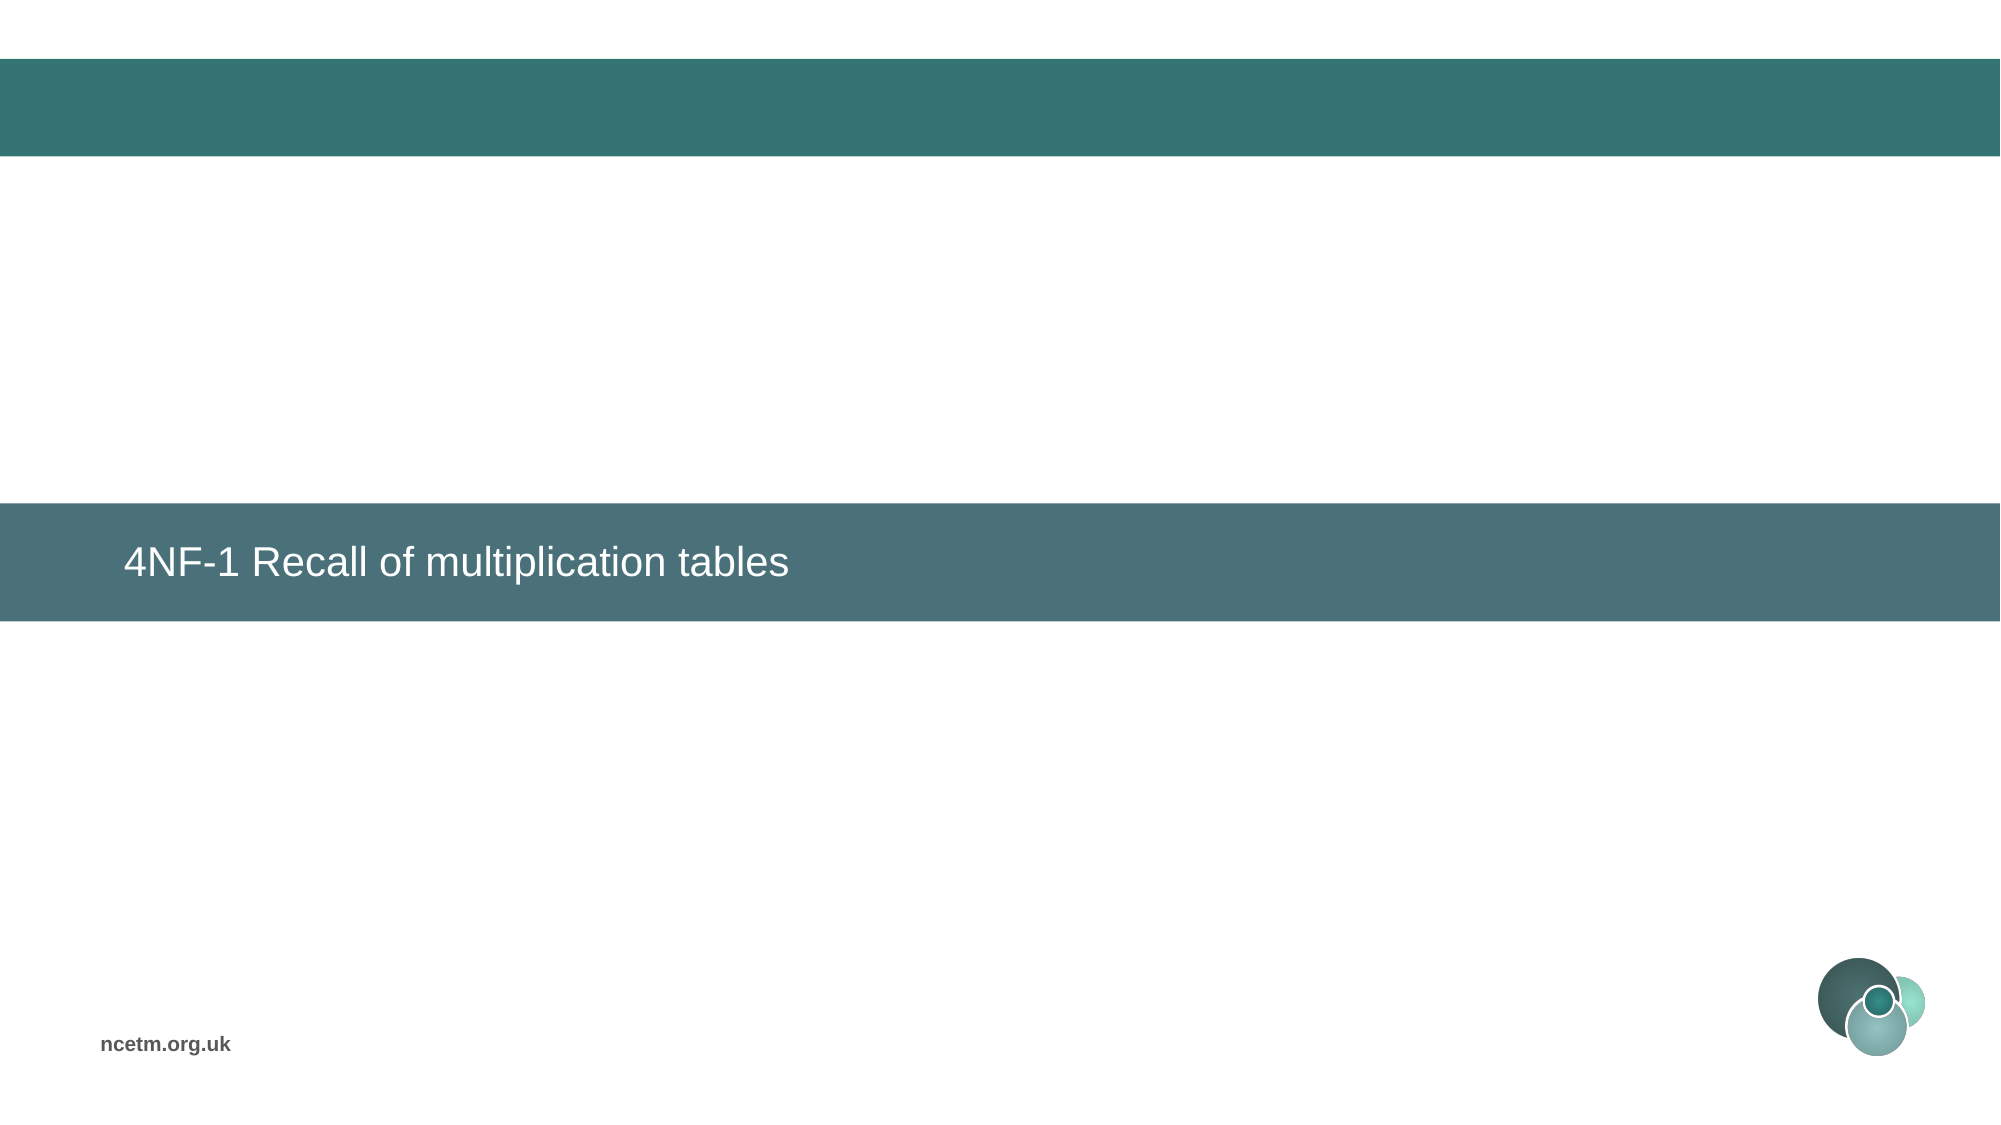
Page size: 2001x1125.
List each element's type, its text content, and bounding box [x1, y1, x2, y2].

text_box 4NF-1 Recall of multiplication tables [97, 527, 1945, 598]
picture [1818, 958, 1925, 1056]
text_box [0, 503, 2000, 622]
